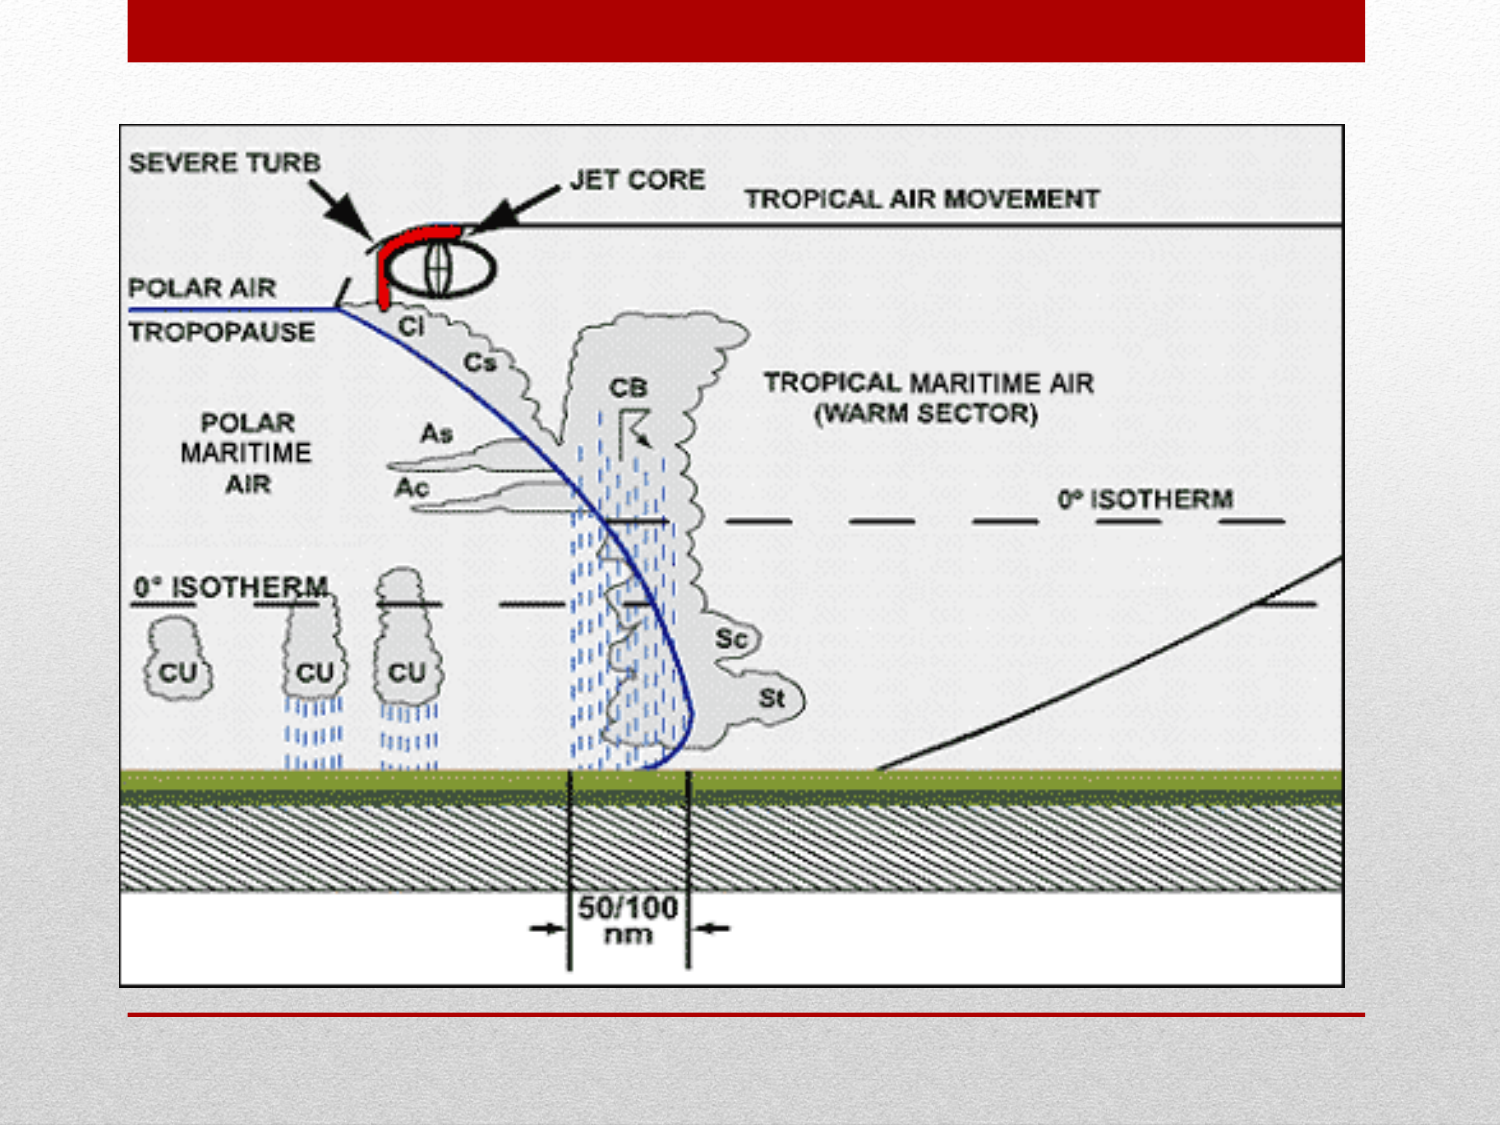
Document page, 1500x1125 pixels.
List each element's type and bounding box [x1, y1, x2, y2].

picture [118, 124, 1346, 989]
